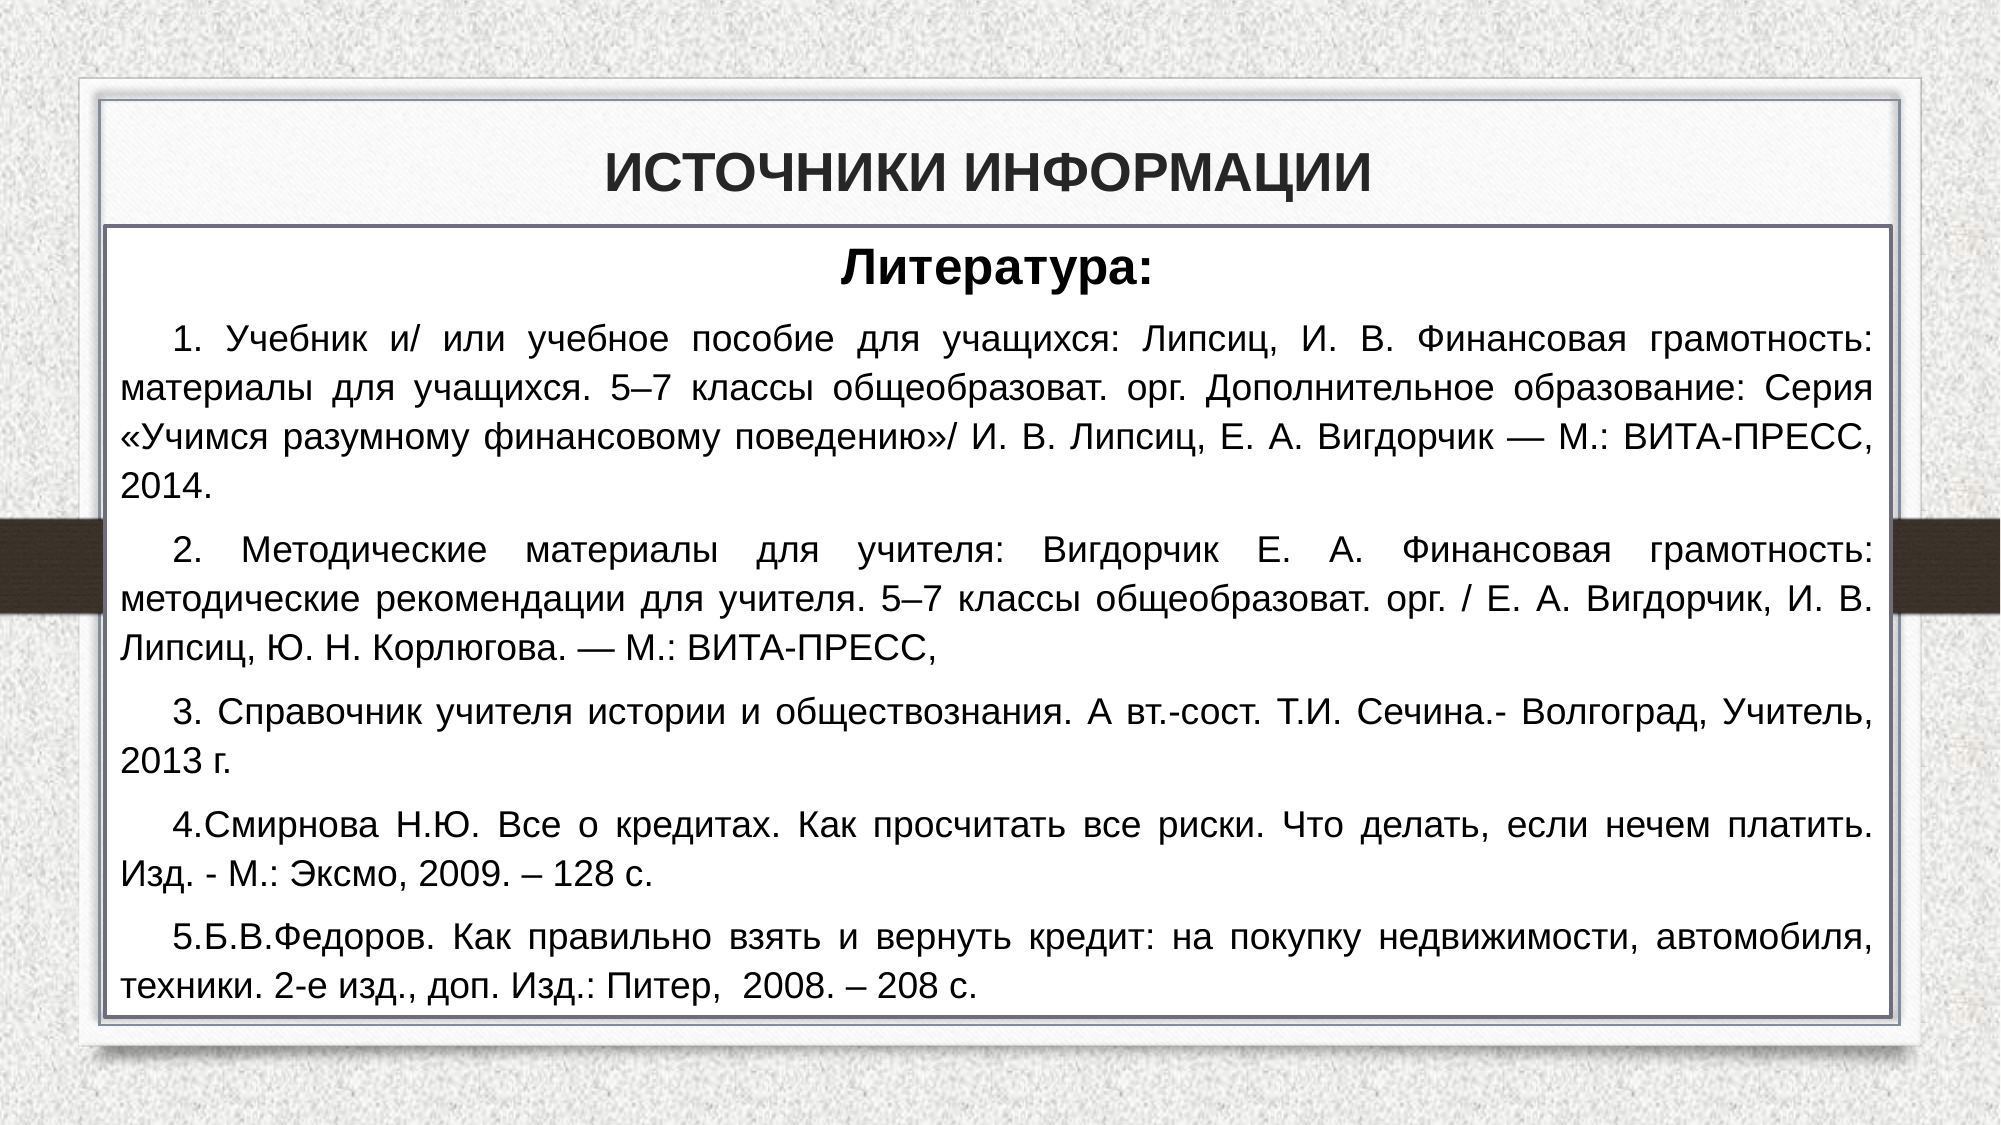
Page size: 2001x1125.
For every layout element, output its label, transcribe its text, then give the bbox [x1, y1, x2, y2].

title ИСТОЧНИКИ ИНФОРМАЦИИ [201, 127, 1777, 210]
text_box [236, 810, 267, 871]
list Литература: 1. Учебник и/ или учебное пособие для учащихся: Липсиц, И. В. Финансовая грамотность: материалы для учащихся. 5–7 классы общеобразоват. орг. Дополнительное образование: Серия «Учимся разумному финансовому поведению»/ И. В. Липсиц, Е. А. Вигдорчик — М.: ВИТА-ПРЕСС, 2014. 2. Методические материалы для учителя: Вигдорчик Е. А. Финансовая грамотность: методические рекомендации для учителя. 5–7 классы общеобразоват. орг. / Е. А. Вигдорчик, И. В. Липсиц, Ю. Н. Корлюгова. — М.: ВИТА-ПРЕСС, 3. Справочник учителя истории и обществознания. А вт.-сост. Т.И. Сечина.- Волгоград, Учитель, 2013 г. 4. Смирнова Н.Ю. Все о кредитах. Как просчитать все риски. Что делать, если нечем платить. Изд. - М.: Эксмо, 2009. – 128 с. 5. Б.В.Федоров. Как правильно взять и вернуть кредит: на покупку недвижимости, автомобиля, техники. 2-е изд., доп. Изд.: Питер, 2008. – 208 с. [103, 224, 1893, 1019]
picture [0, 0, 2001, 1125]
